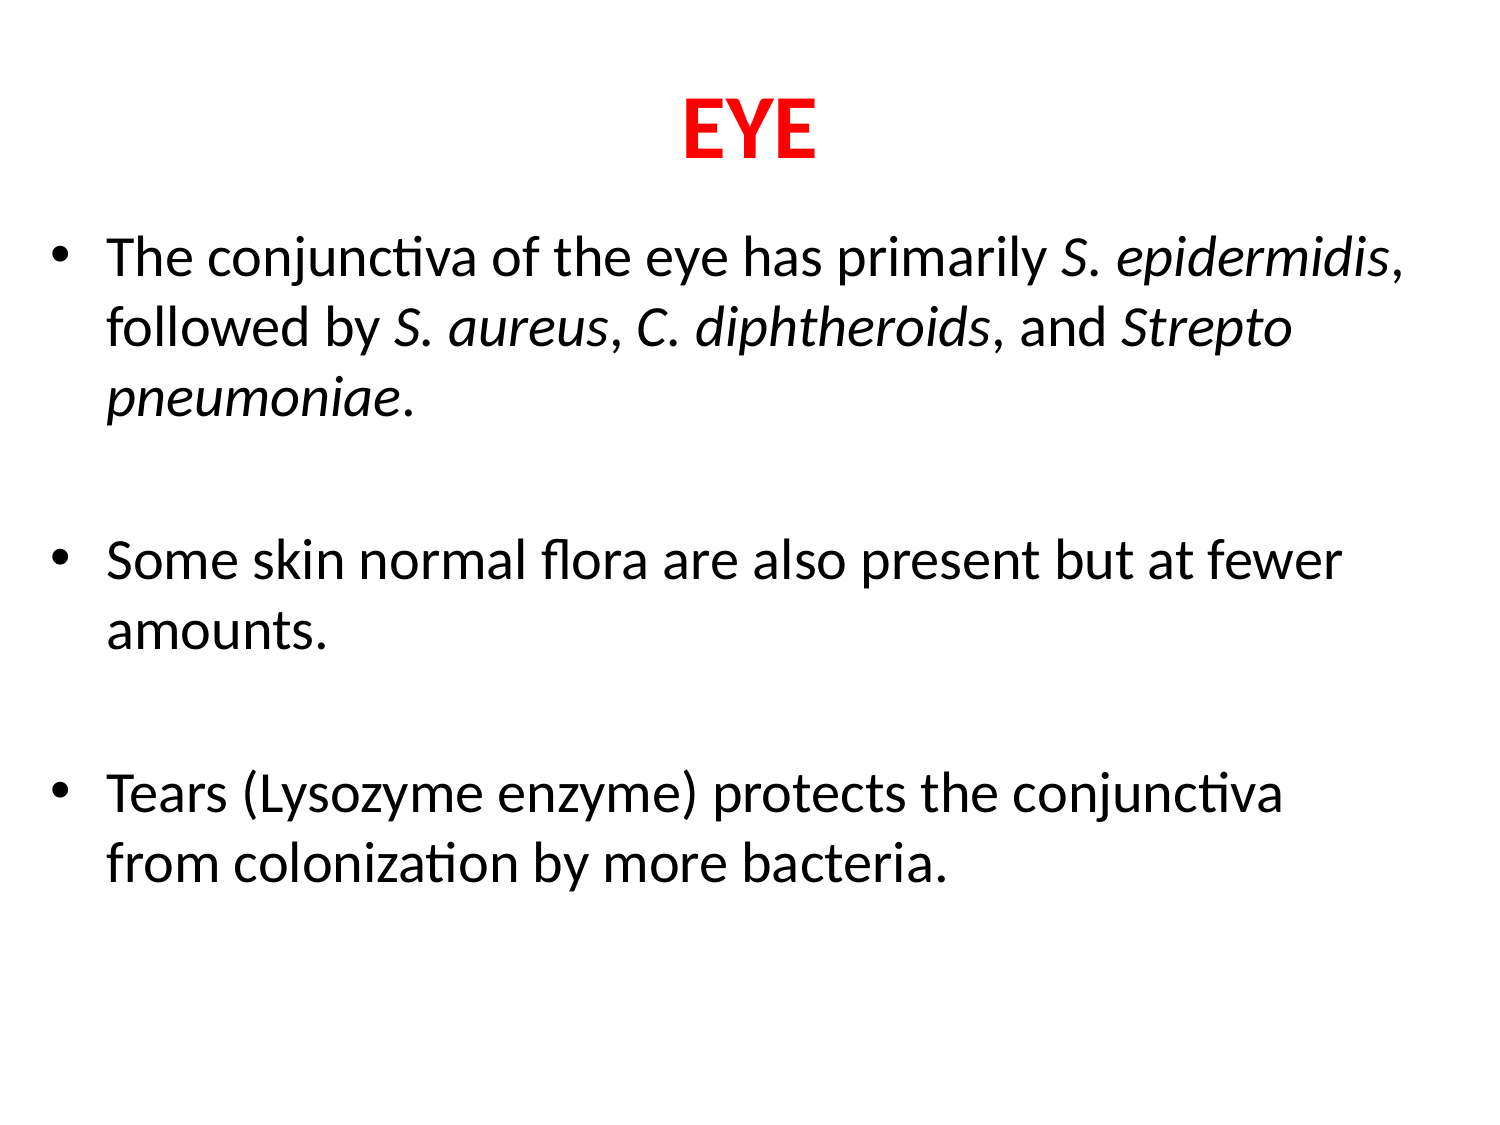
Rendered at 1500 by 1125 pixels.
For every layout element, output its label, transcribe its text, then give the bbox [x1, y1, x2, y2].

list The conjunctiva of the eye has primarily S. epidermidis, followed by S. aureus, C. diphtheroids, and Strepto pneumoniae. Some skin normal flora are also present but at fewer amounts. Tears (Lysozyme enzyme) protects the conjunctiva from colonization by more bacteria. [35, 210, 1425, 1005]
title EYE [75, 45, 1425, 200]
